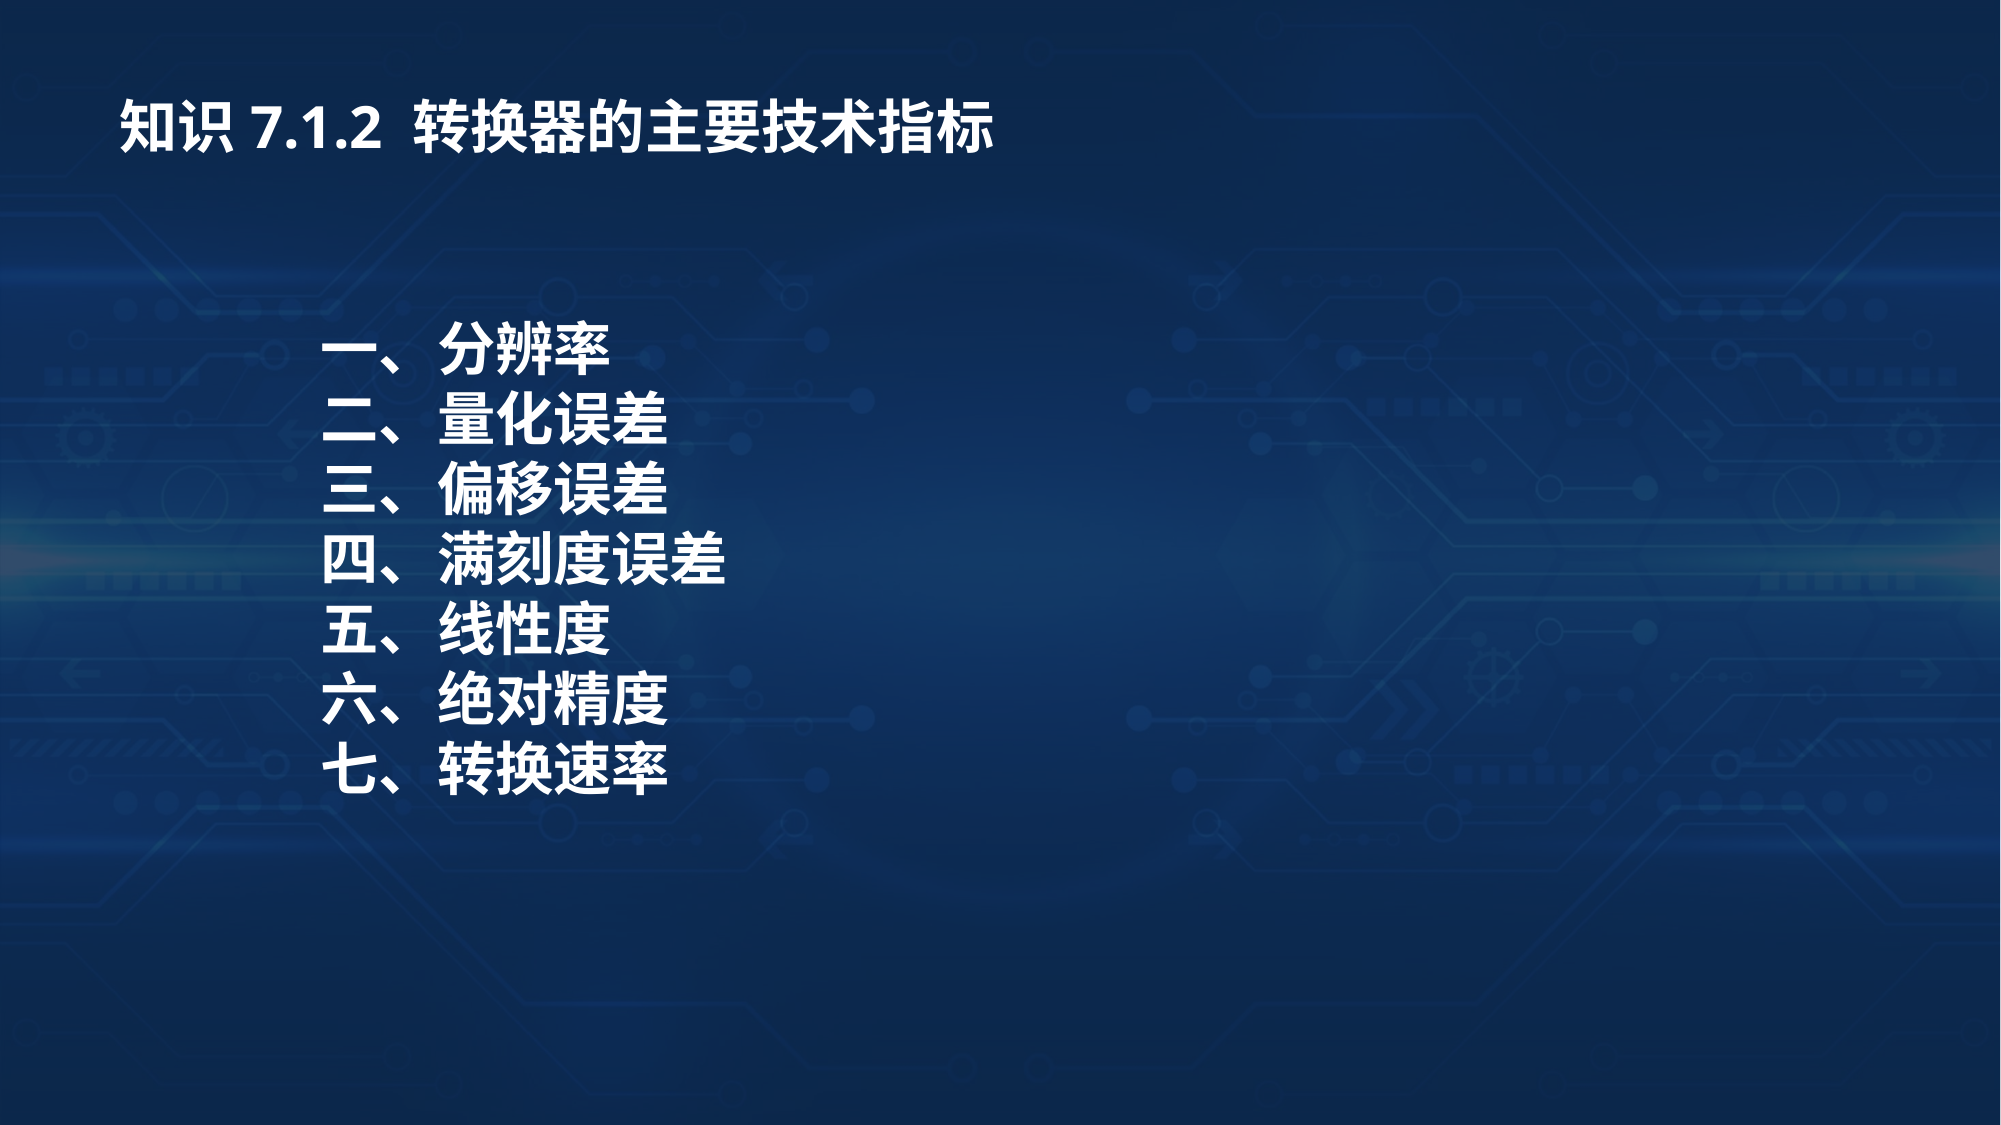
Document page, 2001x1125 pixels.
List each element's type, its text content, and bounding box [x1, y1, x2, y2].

text_box 知识7.1.2 转换器的主要技术指标 [104, 83, 1129, 168]
text_box 一、分辨率 二、量化误差 三、偏移误差 四、满刻度误差 五、线性度 六、绝对精度 七、转换速率 [305, 304, 928, 810]
